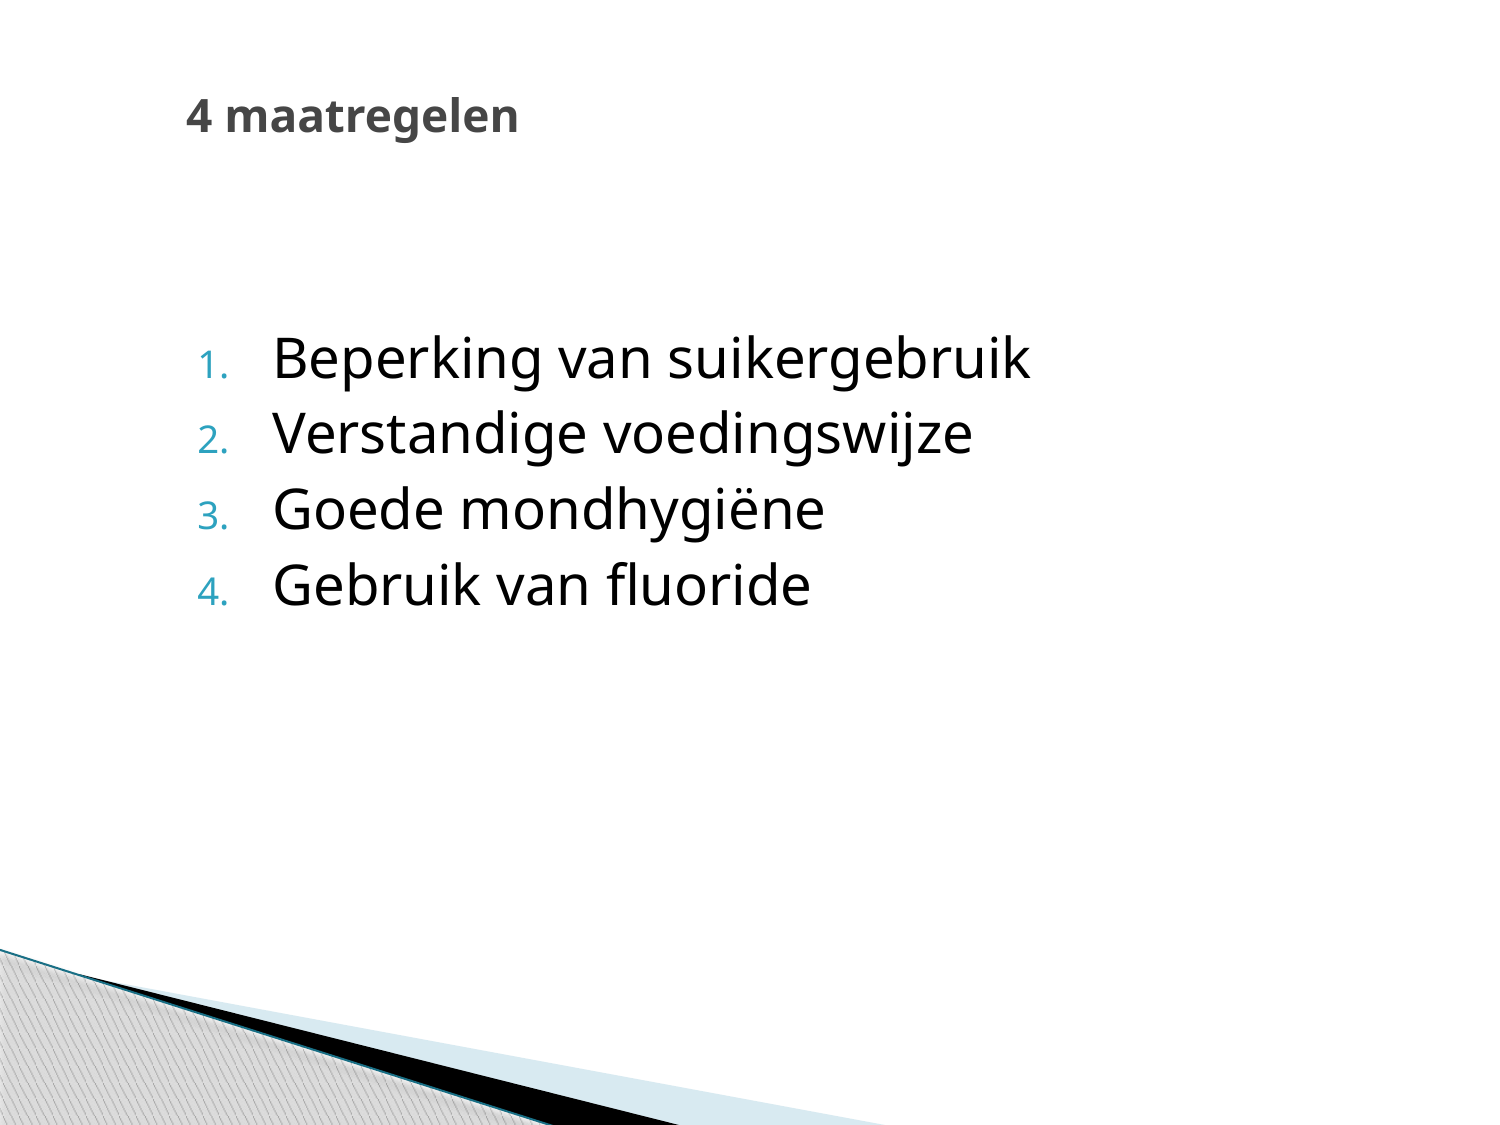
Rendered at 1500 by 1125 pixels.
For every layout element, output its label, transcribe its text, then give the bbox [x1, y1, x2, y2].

list Beperking van suikergebruik Verstandige voedingswijze Goede mondhygiëne Gebruik van fluoride [171, 314, 1283, 894]
title 4 maatregelen [171, 78, 1324, 149]
